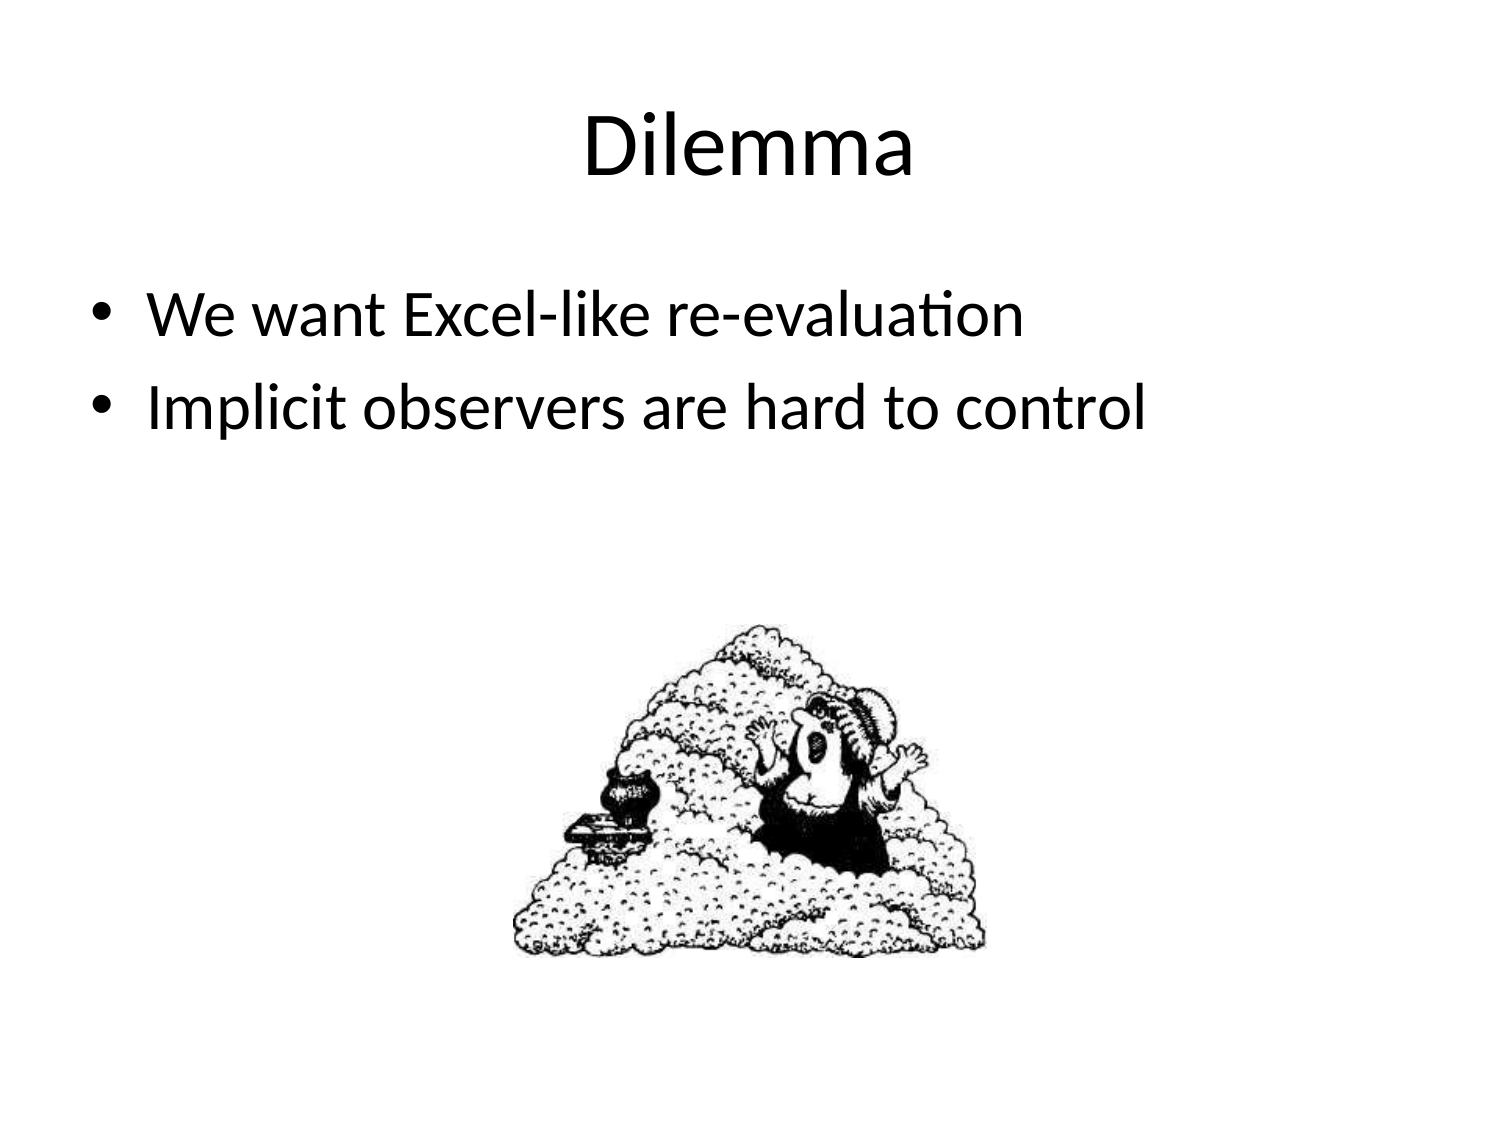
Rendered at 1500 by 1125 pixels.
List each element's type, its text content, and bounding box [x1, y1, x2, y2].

title Dilemma [75, 45, 1425, 233]
list We want Excel-like re-evaluation Implicit observers are hard to control [75, 262, 1425, 1005]
picture [513, 624, 987, 958]
